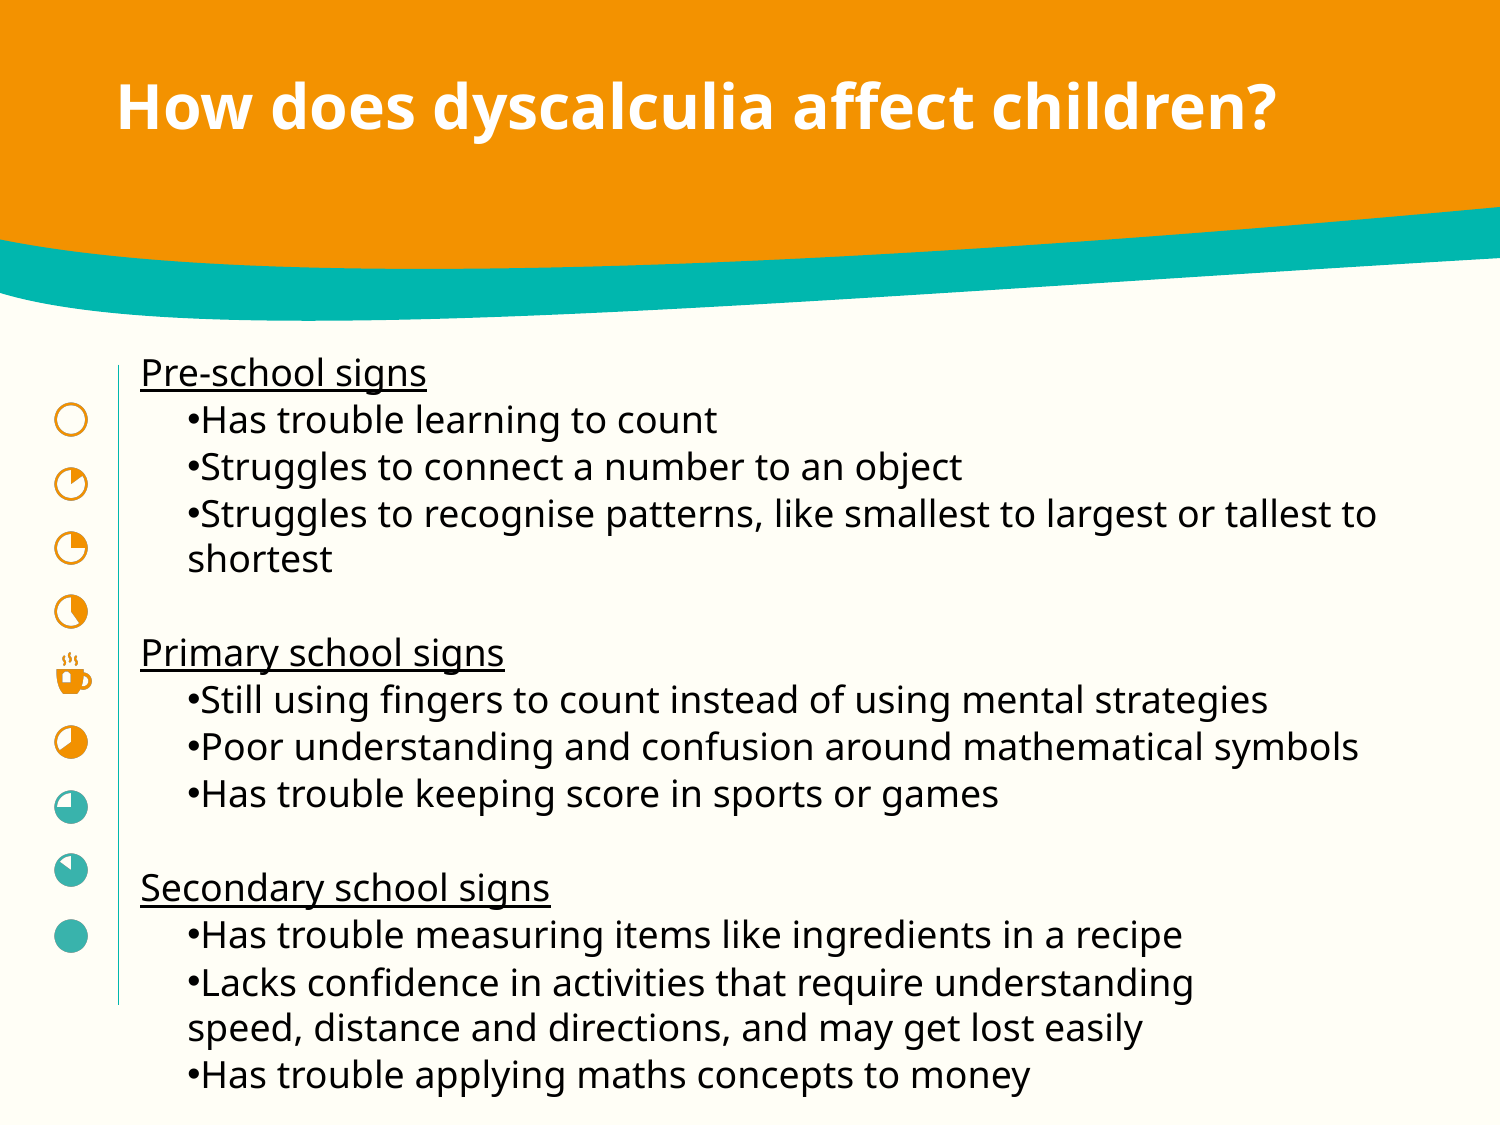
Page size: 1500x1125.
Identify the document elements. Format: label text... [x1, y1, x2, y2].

list Pre-school signs Has trouble learning to count Struggles to connect a number to an object Struggles to recognise patterns, like smallest to largest or tallest to shortest Primary school signs Still using fingers to count instead of using mental strategies Poor understanding and confusion around mathematical symbols Has trouble keeping score in sports or games Secondary school signs Has trouble measuring items like ingredients in a recipe Lacks confidence in activities that require understanding speed, distance and directions, and may get lost easily Has trouble applying maths concepts to money [125, 341, 1478, 1086]
picture [50, 463, 92, 505]
list How does dyscalculia affect children? [100, 67, 1478, 258]
picture [50, 527, 92, 569]
picture [50, 398, 92, 441]
picture [50, 721, 92, 763]
picture [50, 849, 92, 891]
picture [50, 786, 92, 828]
picture [50, 590, 92, 633]
picture [50, 915, 92, 957]
picture [47, 646, 101, 700]
